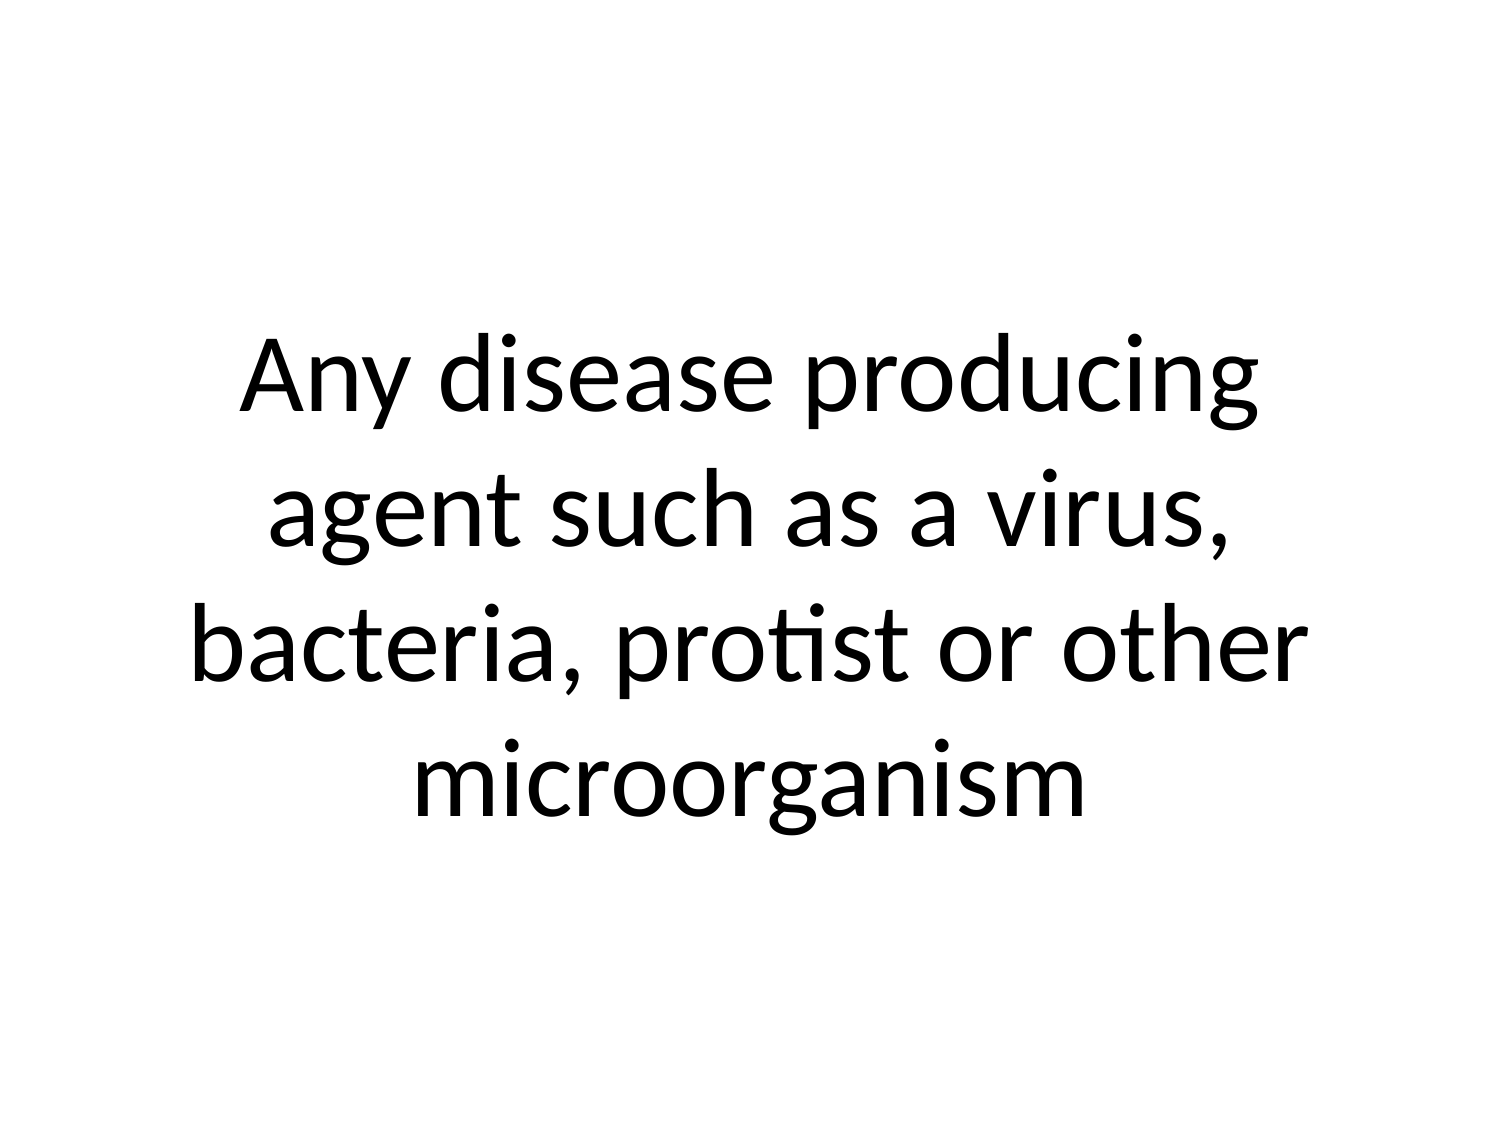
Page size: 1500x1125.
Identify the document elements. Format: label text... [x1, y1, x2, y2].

title Any disease producing agent such as a virus, bacteria, protist or other microorganism [112, 50, 1388, 1088]
